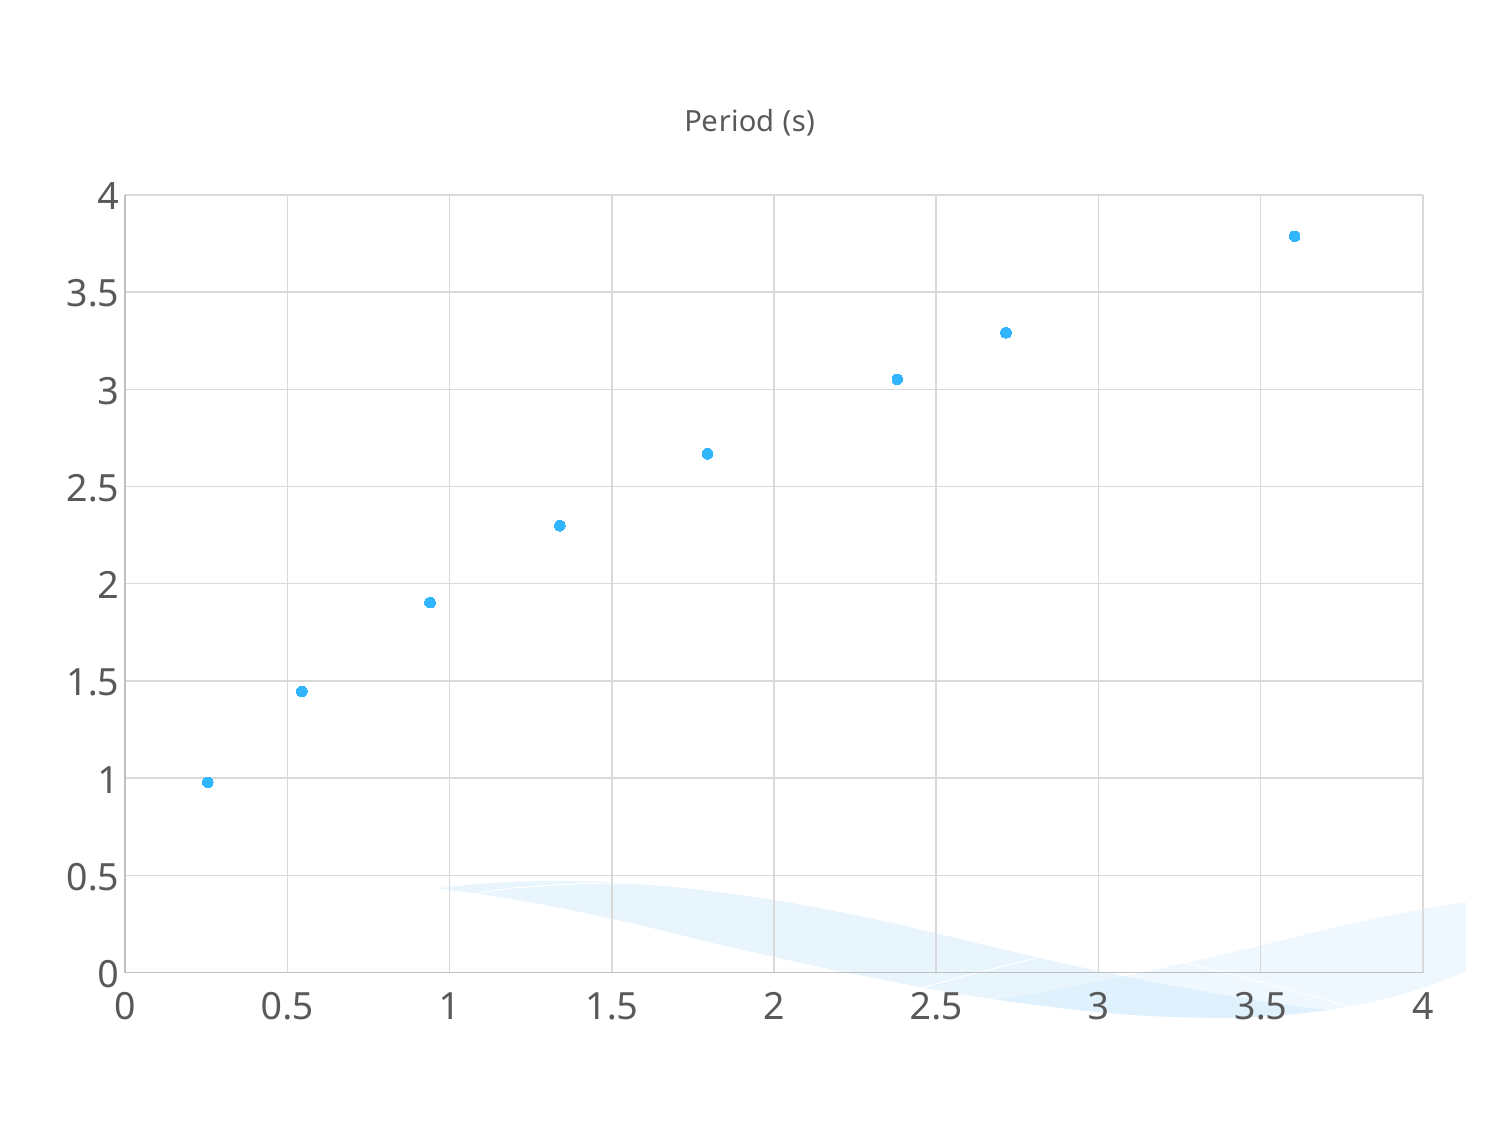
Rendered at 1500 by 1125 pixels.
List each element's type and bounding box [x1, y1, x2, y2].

chart [37, 63, 1463, 1051]
